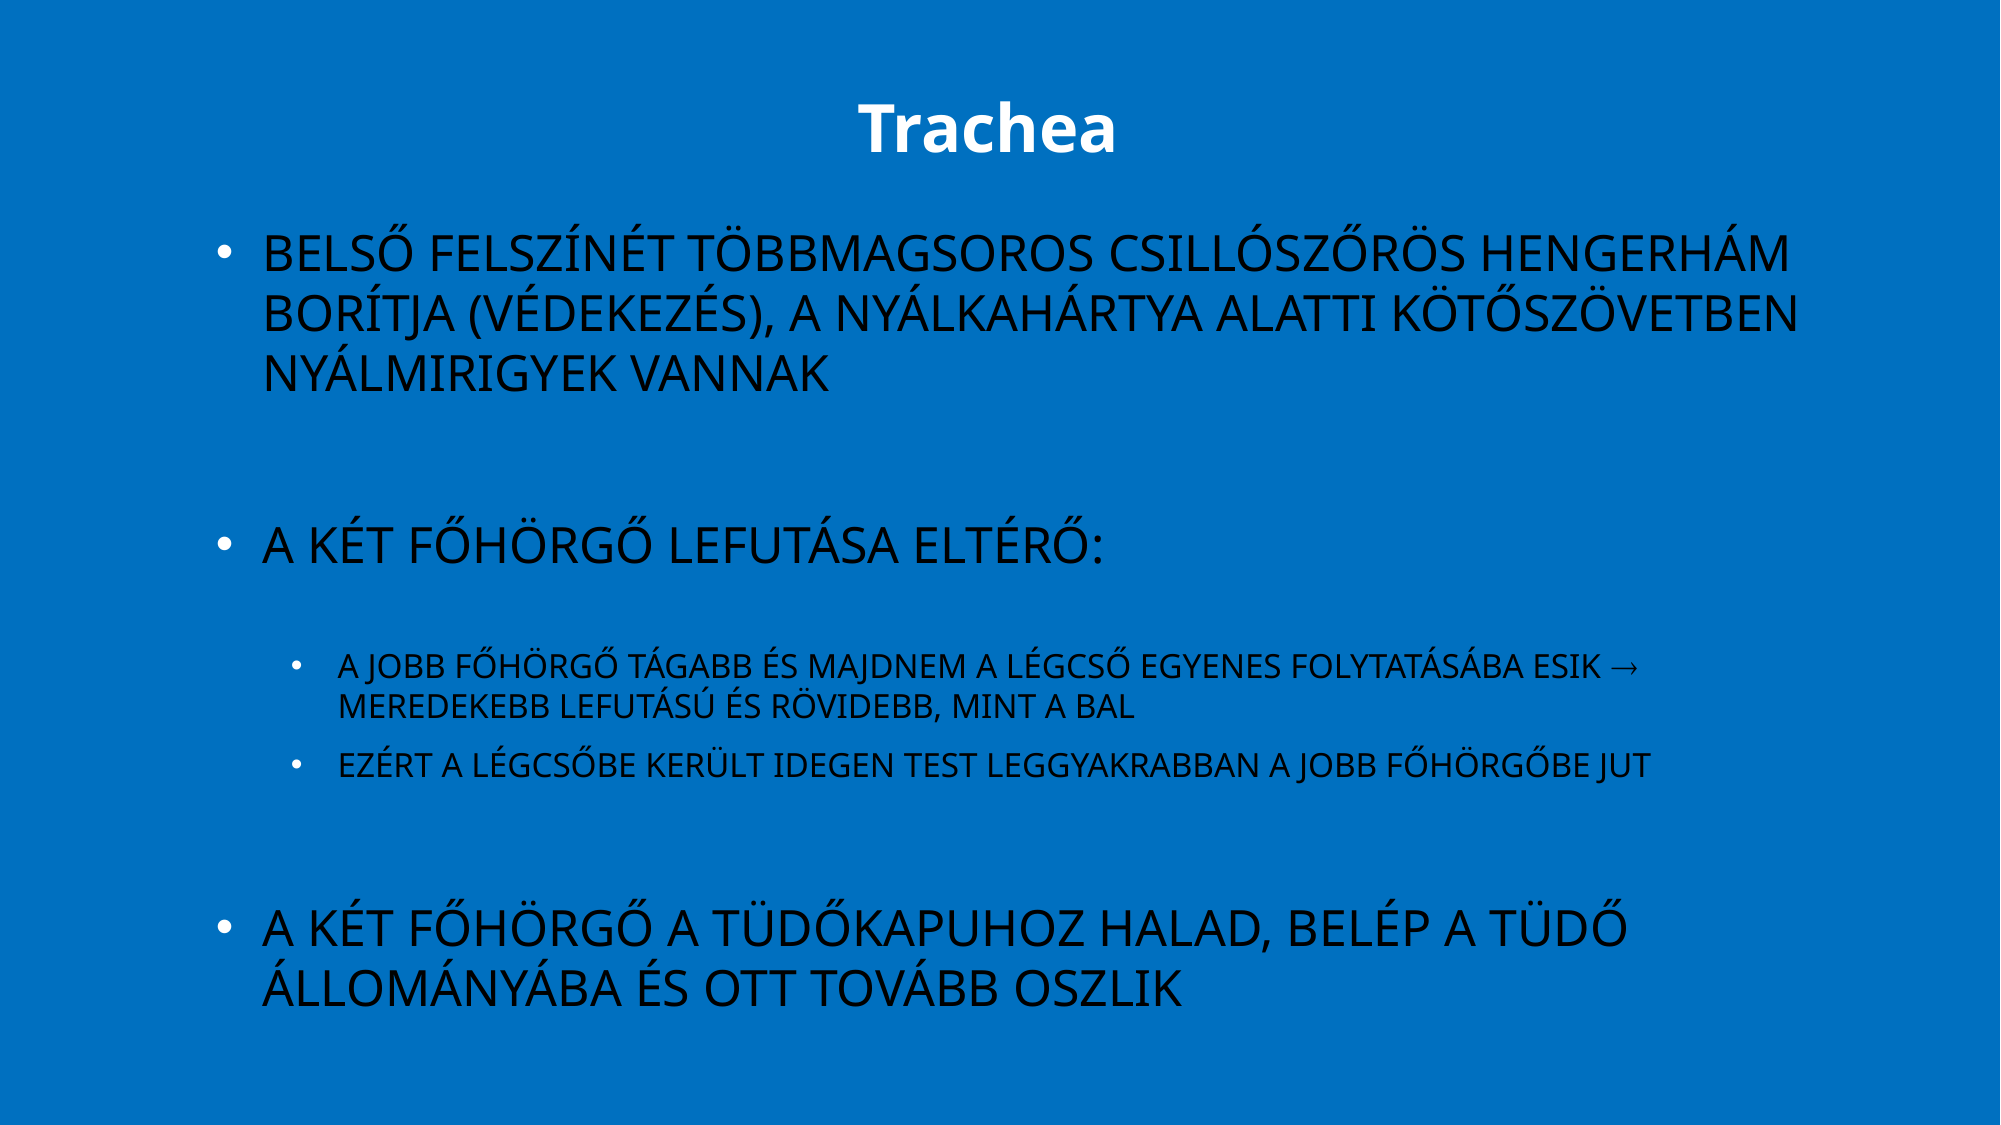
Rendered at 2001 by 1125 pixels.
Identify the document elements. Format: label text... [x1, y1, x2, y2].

text_box Trachea [480, 78, 1496, 173]
list belső felszínét többmagsoros csillószőrös hengerhám borítja (védekezés), a nyálkahártya alatti kötőszövetben nyálmirigyek vannak a két főhörgő lefutása eltérő: a jobb főhörgő tágabb és majdnem a légcső egyenes folytatásába esik  meredekebb lefutású és rövidebb, mint a bal ezért a légcsőbe került idegen test leggyakrabban a jobb főhörgőbe jut a két főhörgő a tüdőkapuhoz halad, belép a tüdő állományába és ott tovább oszlik [125, 112, 1851, 1125]
